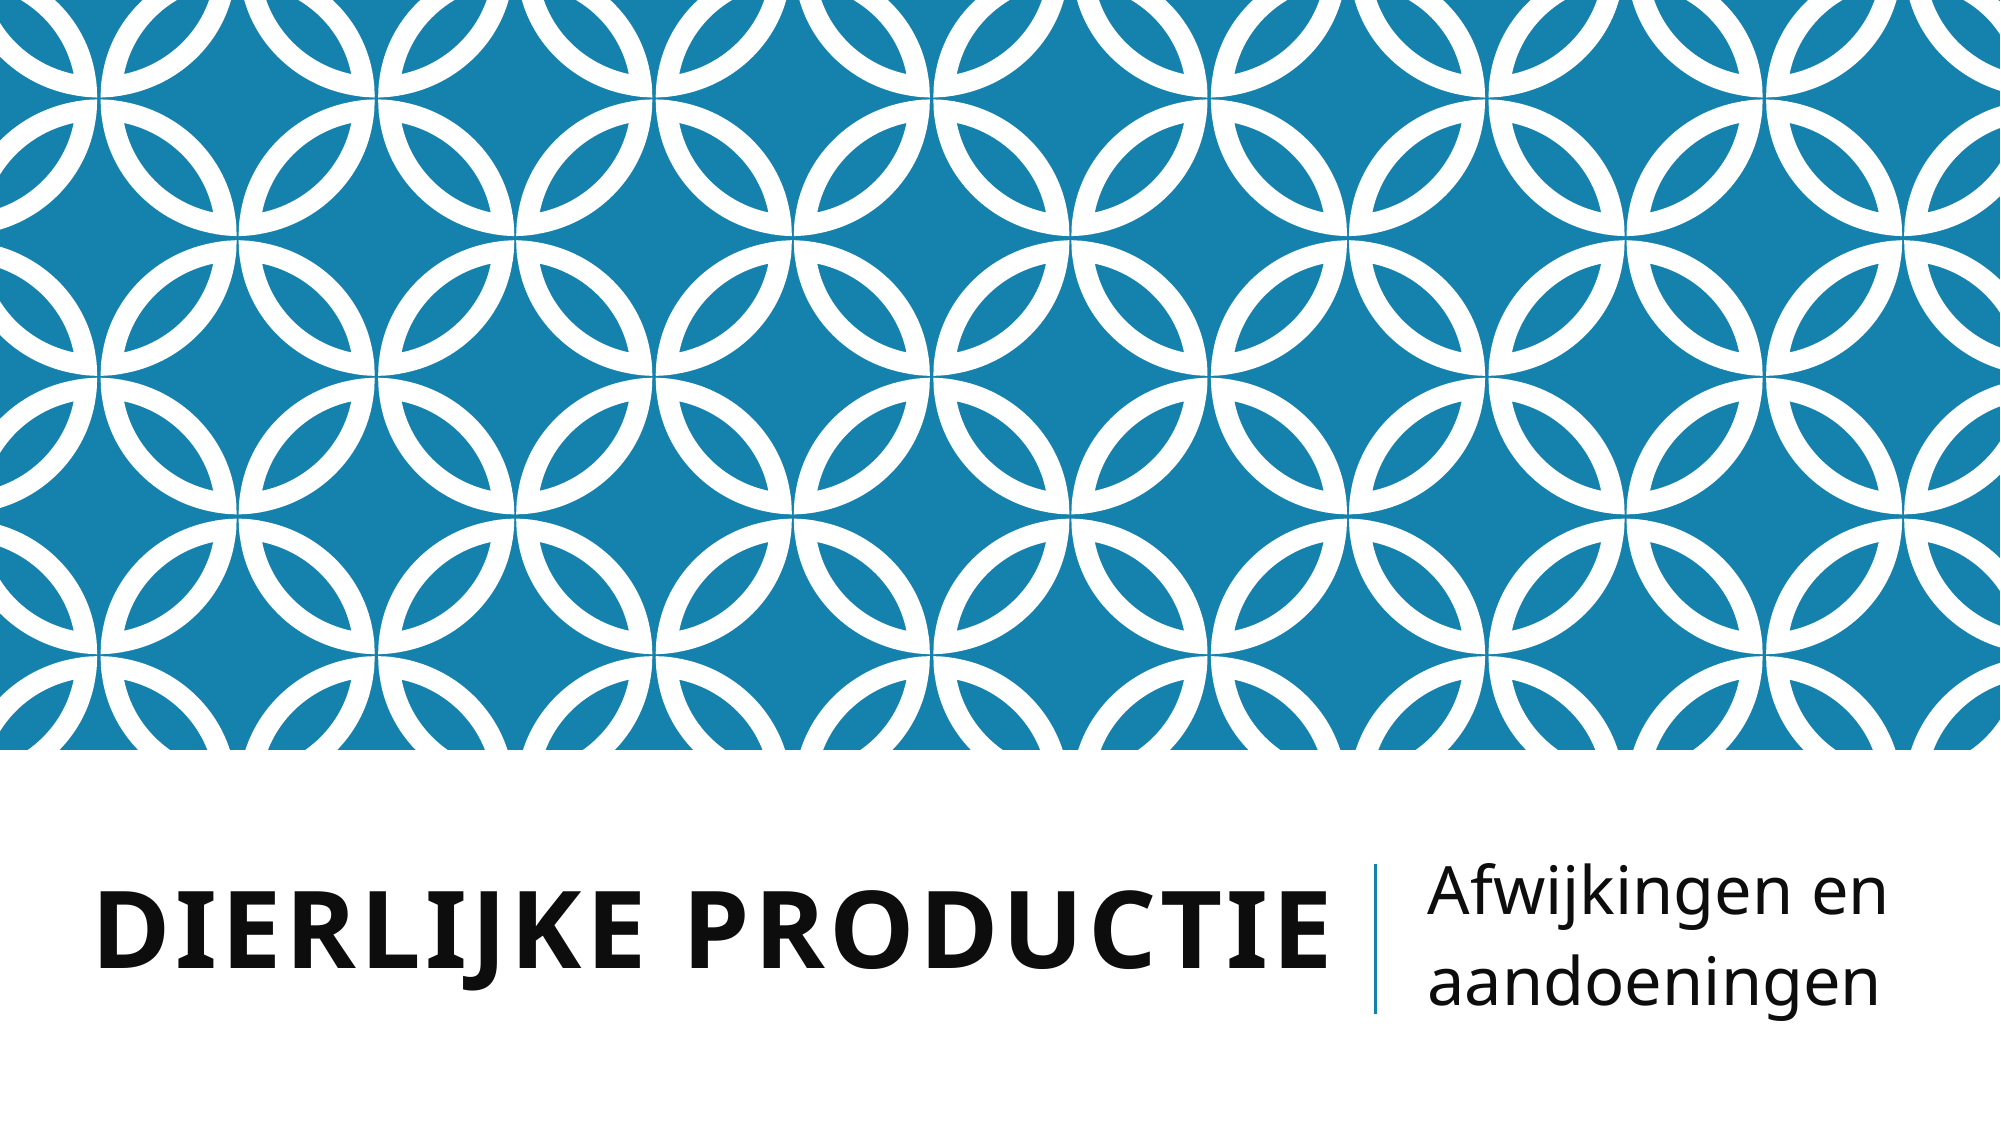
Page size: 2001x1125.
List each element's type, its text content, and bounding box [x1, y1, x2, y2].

subtitle Afwijkingen en aandoeningen [1412, 813, 1938, 1054]
title Dierlijke productie [75, 813, 1350, 1054]
